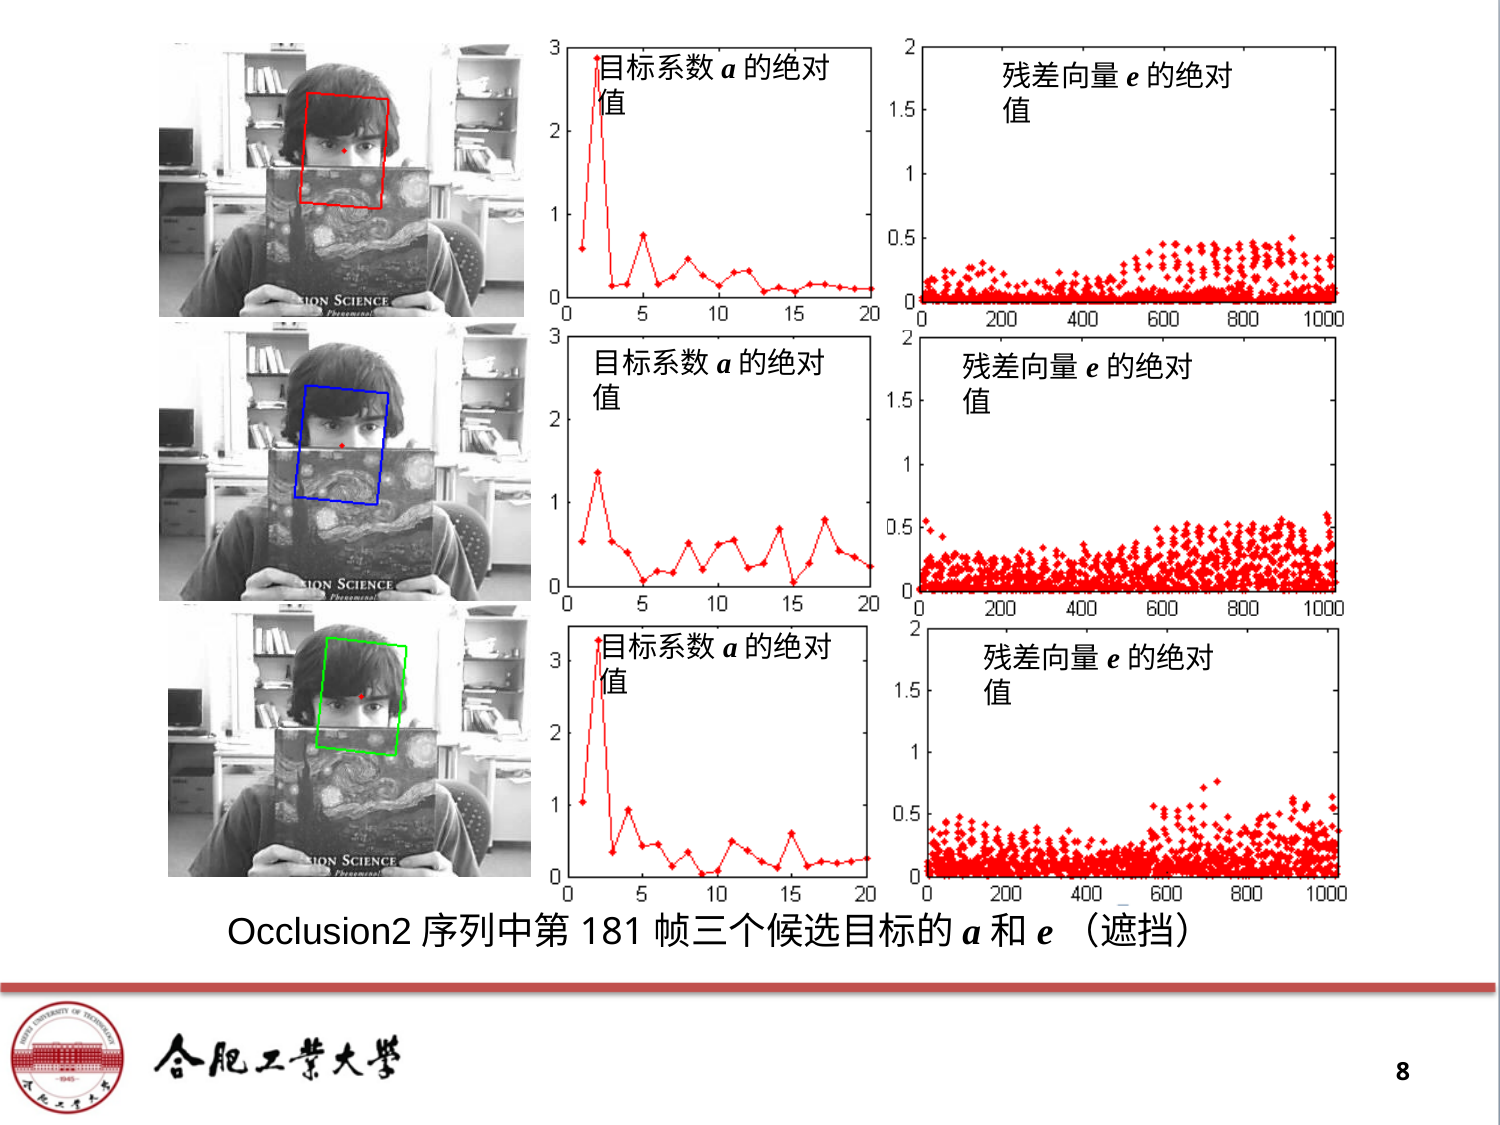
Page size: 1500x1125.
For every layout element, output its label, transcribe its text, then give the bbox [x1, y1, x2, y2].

picture [0, 0, 1500, 1125]
text_box Occlusion2序列中第181帧三个候选目标的a和e（遮挡） [212, 914, 1228, 960]
slide_number 8 [1074, 1042, 1425, 1103]
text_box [159, 34, 1351, 907]
